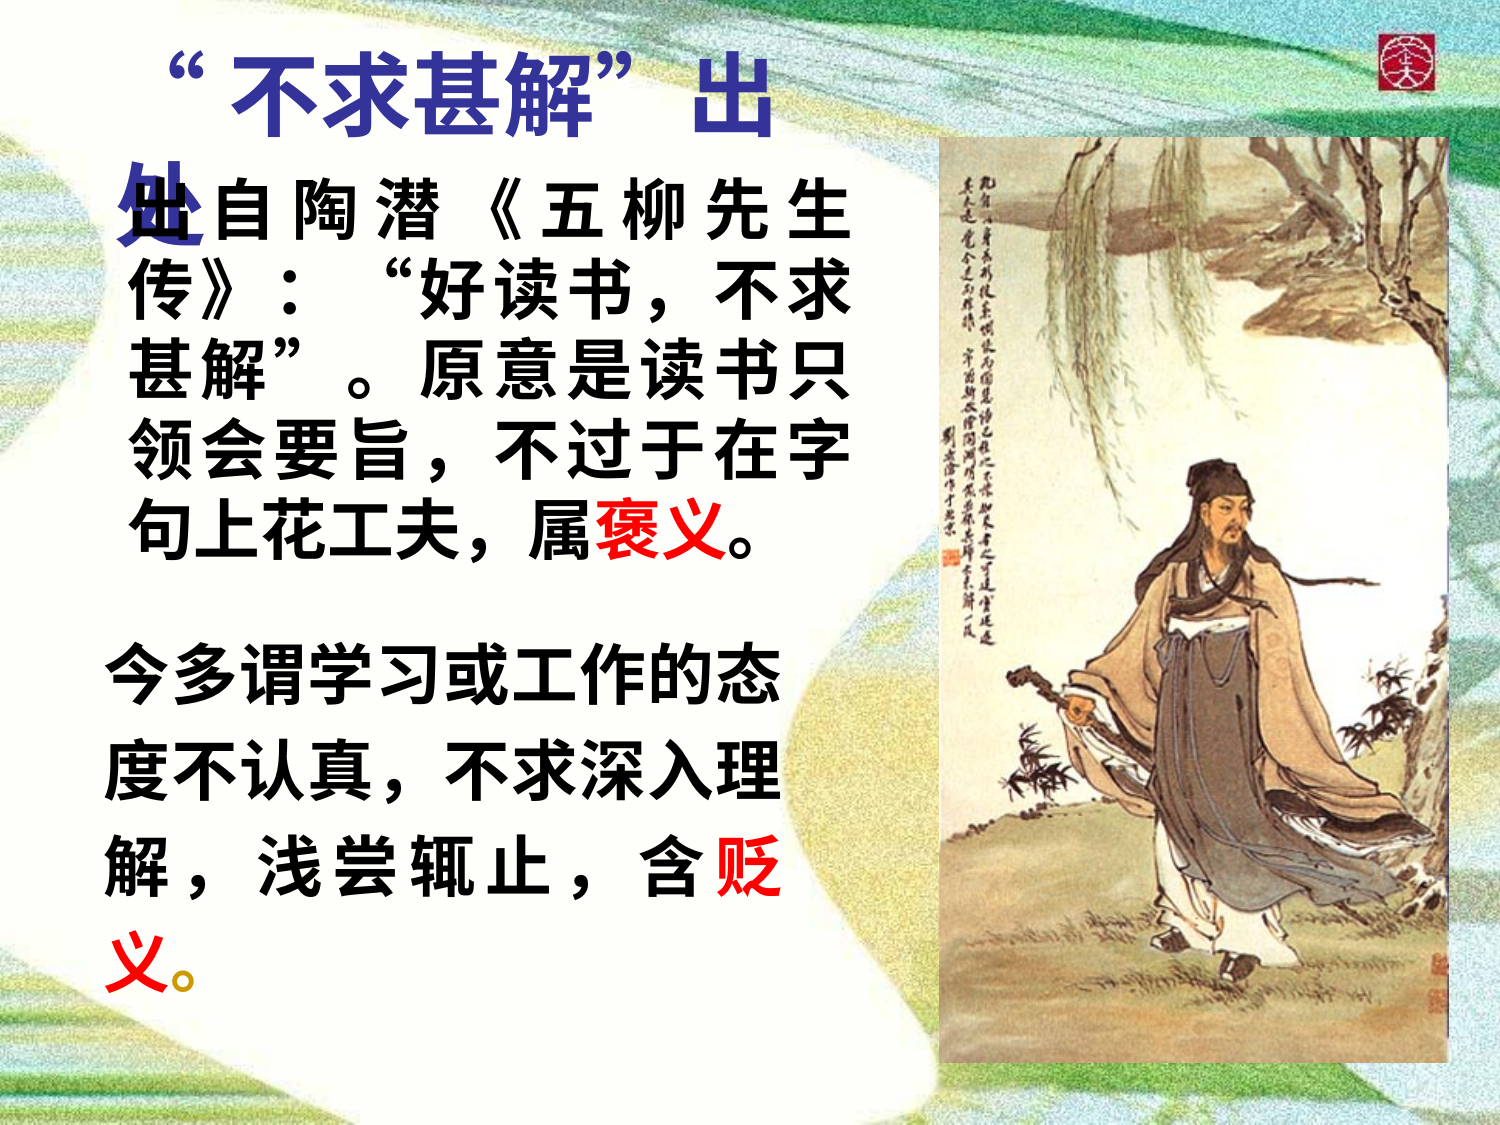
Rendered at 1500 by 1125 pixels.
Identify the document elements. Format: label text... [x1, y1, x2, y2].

text_box 今多谓学习或工作的态度不认真，不求深入理解，浅尝辄止，含贬义。 [88, 609, 798, 1008]
picture [0, 0, 1500, 1125]
text_box “不求甚解”出处 [99, 30, 833, 266]
text_box 出自陶潜《五柳先生传》：“好读书，不求甚解”。原意是读书只领会要旨，不过于在字句上花工夫，属褒义。 [112, 160, 869, 576]
